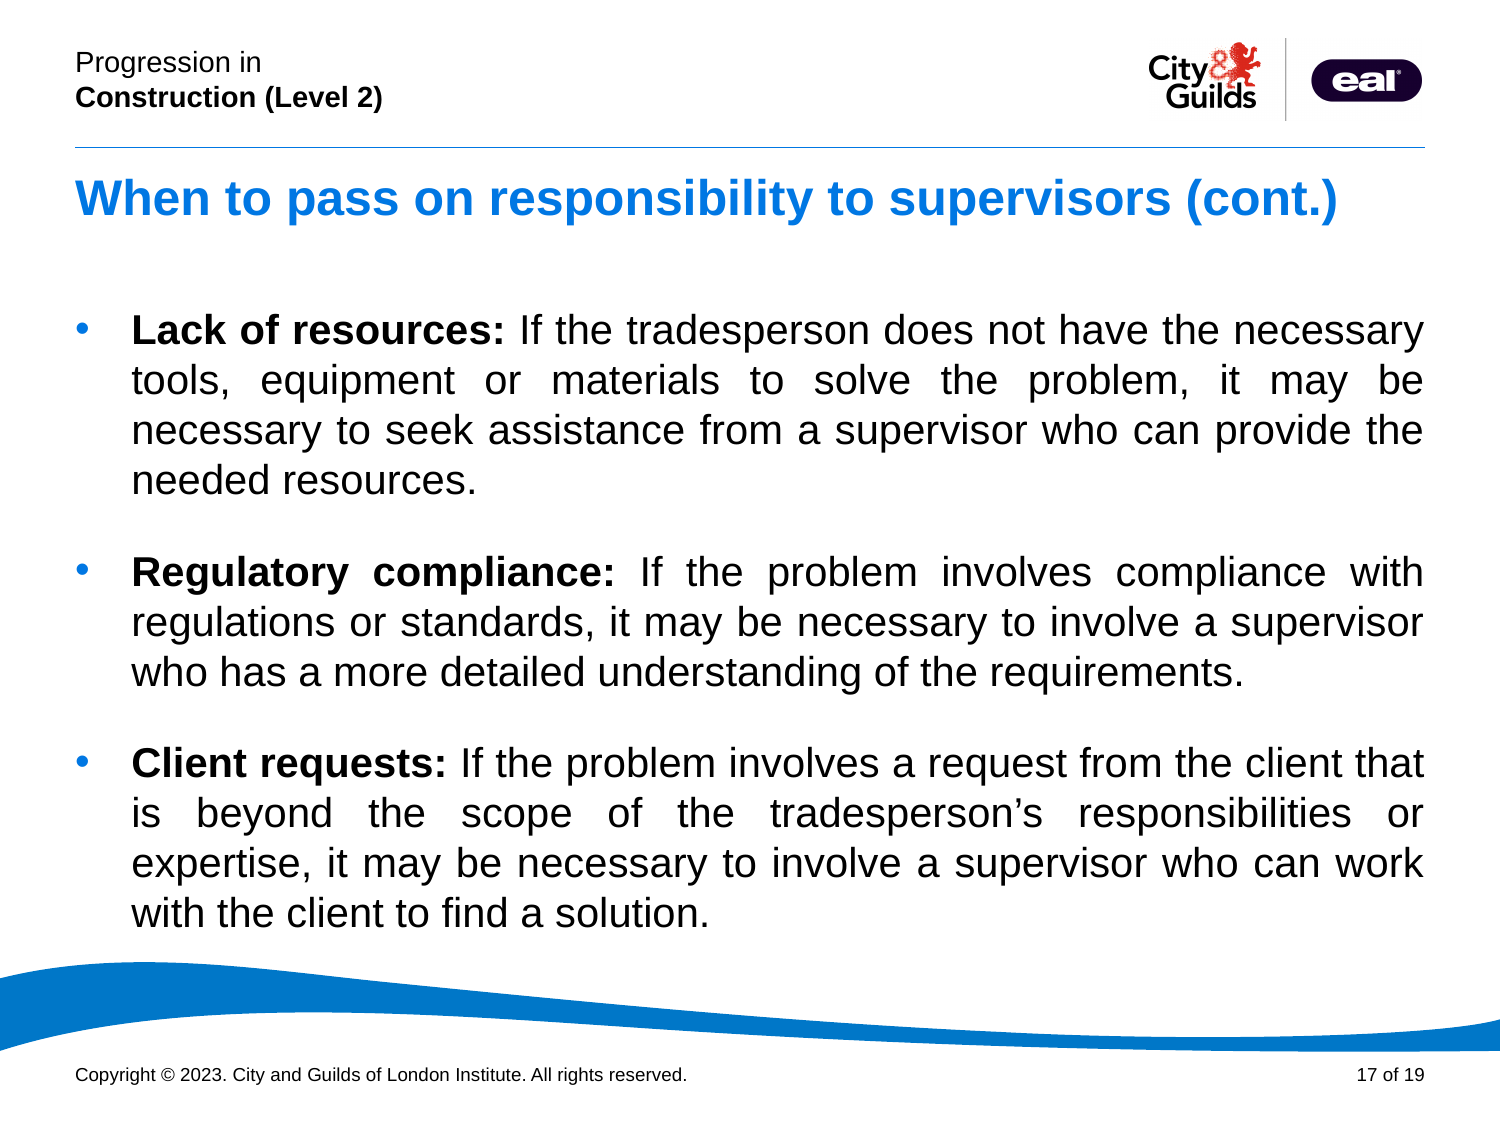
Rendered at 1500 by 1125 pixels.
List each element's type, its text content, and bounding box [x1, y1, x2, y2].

list Lack of resources: If the tradesperson does not have the necessary tools, equipment or materials to solve the problem, it may be necessary to seek assistance from a supervisor who can provide the needed resources. Regulatory compliance: If the problem involves compliance with regulations or standards, it may be necessary to involve a supervisor who has a more detailed understanding of the requirements. Client requests: If the problem involves a request from the client that is beyond the scope of the tradesperson’s responsibilities or expertise, it may be necessary to involve a supervisor who can work with the client to find a solution. [74, 302, 1426, 1000]
picture [1149, 38, 1422, 121]
title When to pass on responsibility to supervisors (cont.) [74, 165, 1426, 229]
